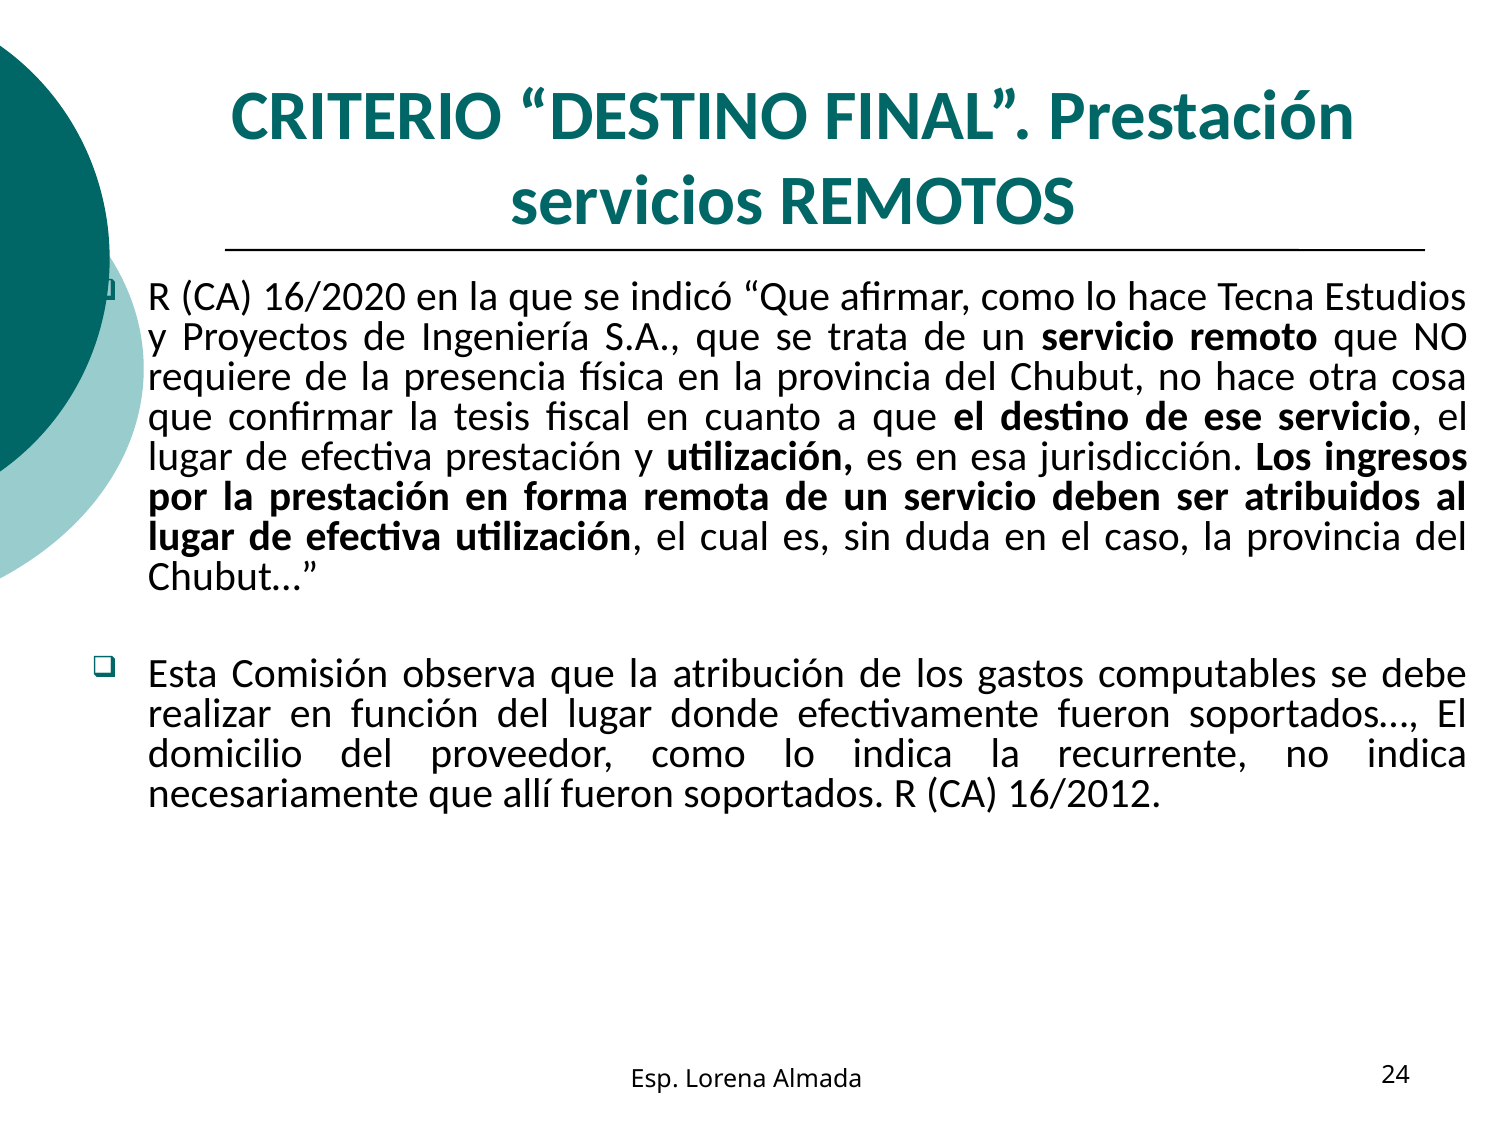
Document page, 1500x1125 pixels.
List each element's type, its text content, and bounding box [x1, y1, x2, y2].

slide_number 24 [1074, 1024, 1426, 1101]
list R (CA) 16/2020 en la que se indicó “Que afirmar, como lo hace Tecna Estudios y Proyectos de Ingeniería S.A., que se trata de un servicio remoto que NO requiere de la presencia física en la provincia del Chubut, no hace otra cosa que confirmar la tesis fiscal en cuanto a que el destino de ese servicio, el lugar de efectiva prestación y utilización, es en esa jurisdicción. Los ingresos por la prestación en forma remota de un servicio deben ser atribuidos al lugar de efectiva utilización, el cual es, sin duda en el caso, la provincia del Chubut…” Esta Comisión observa que la atribución de los gastos computables se debe realizar en función del lugar donde efectivamente fueron soportados…, El domicilio del proveedor, como lo indica la recurrente, no indica necesariamente que allí fueron soportados. R (CA) 16/2012. [76, 208, 1483, 991]
title CRITERIO “DESTINO FINAL”. Prestación servicios REMOTOS [105, 58, 1482, 208]
footer Esp. Lorena Almada [512, 1024, 988, 1101]
